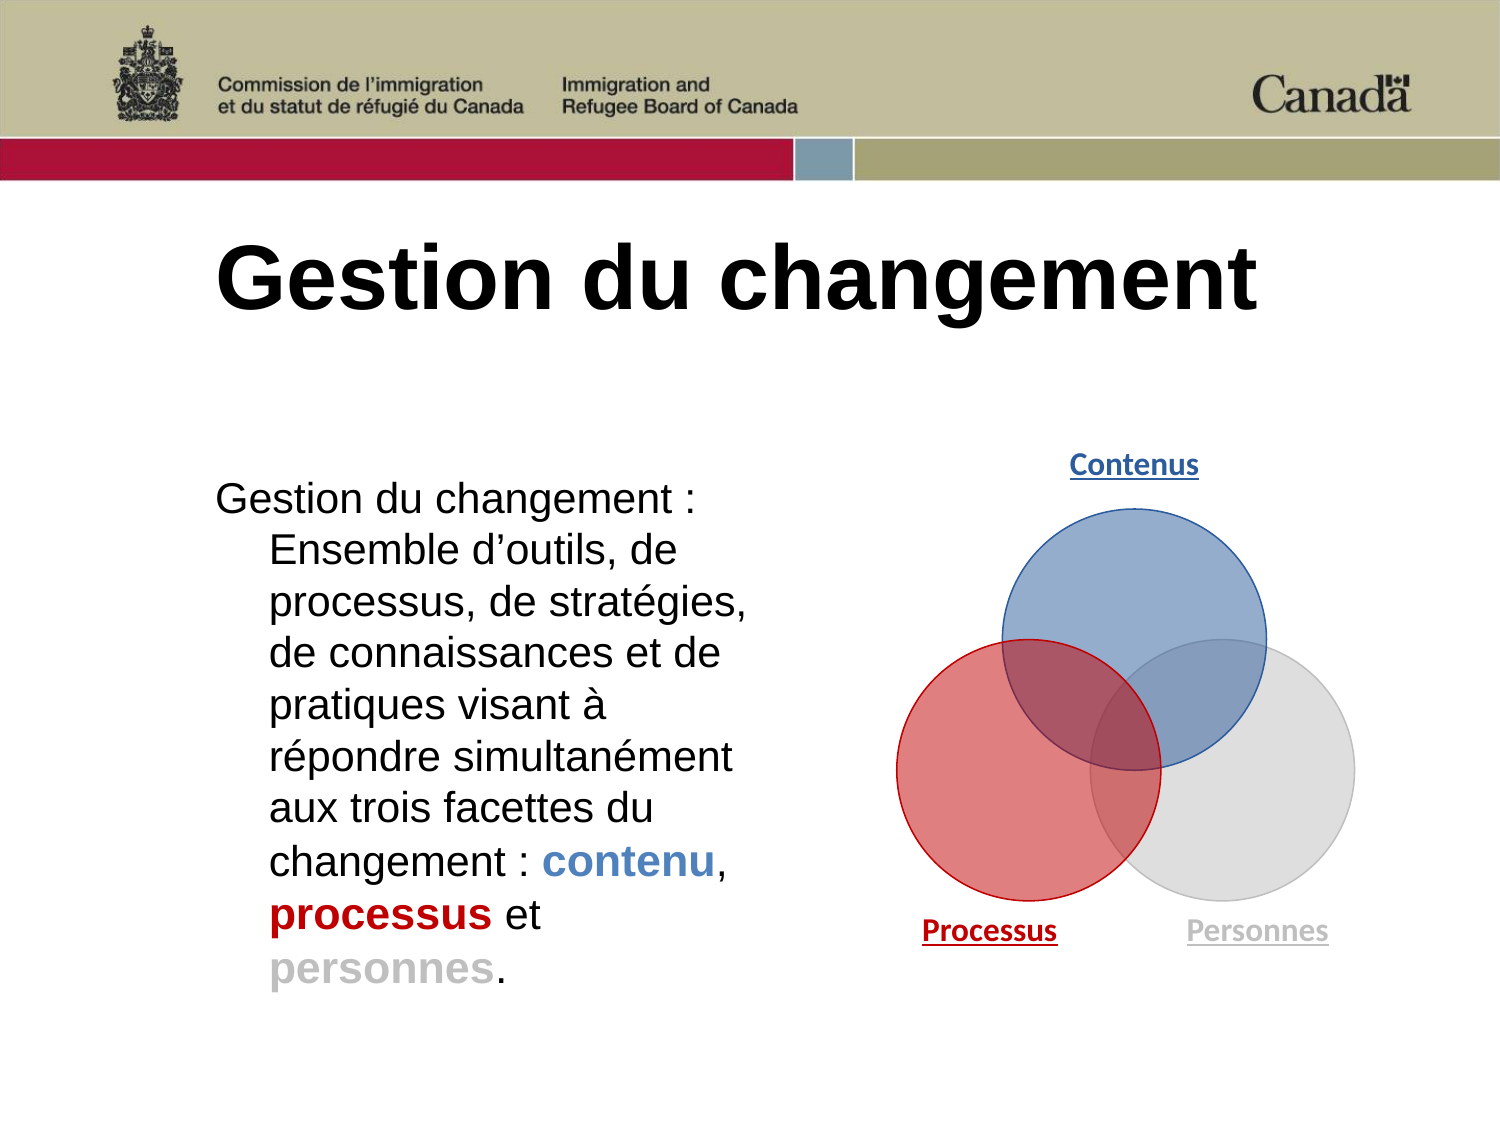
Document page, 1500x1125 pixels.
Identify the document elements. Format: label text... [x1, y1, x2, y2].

list Gestion du changement : Ensemble d’outils, de processus, de stratégies, de connaissances et de pratiques visant à répondre simultanément aux trois facettes du changement : contenu, processus et personnes. [200, 462, 794, 1000]
picture [0, 0, 1500, 1125]
title Gestion du changement [200, 237, 1413, 425]
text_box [822, 434, 1426, 995]
